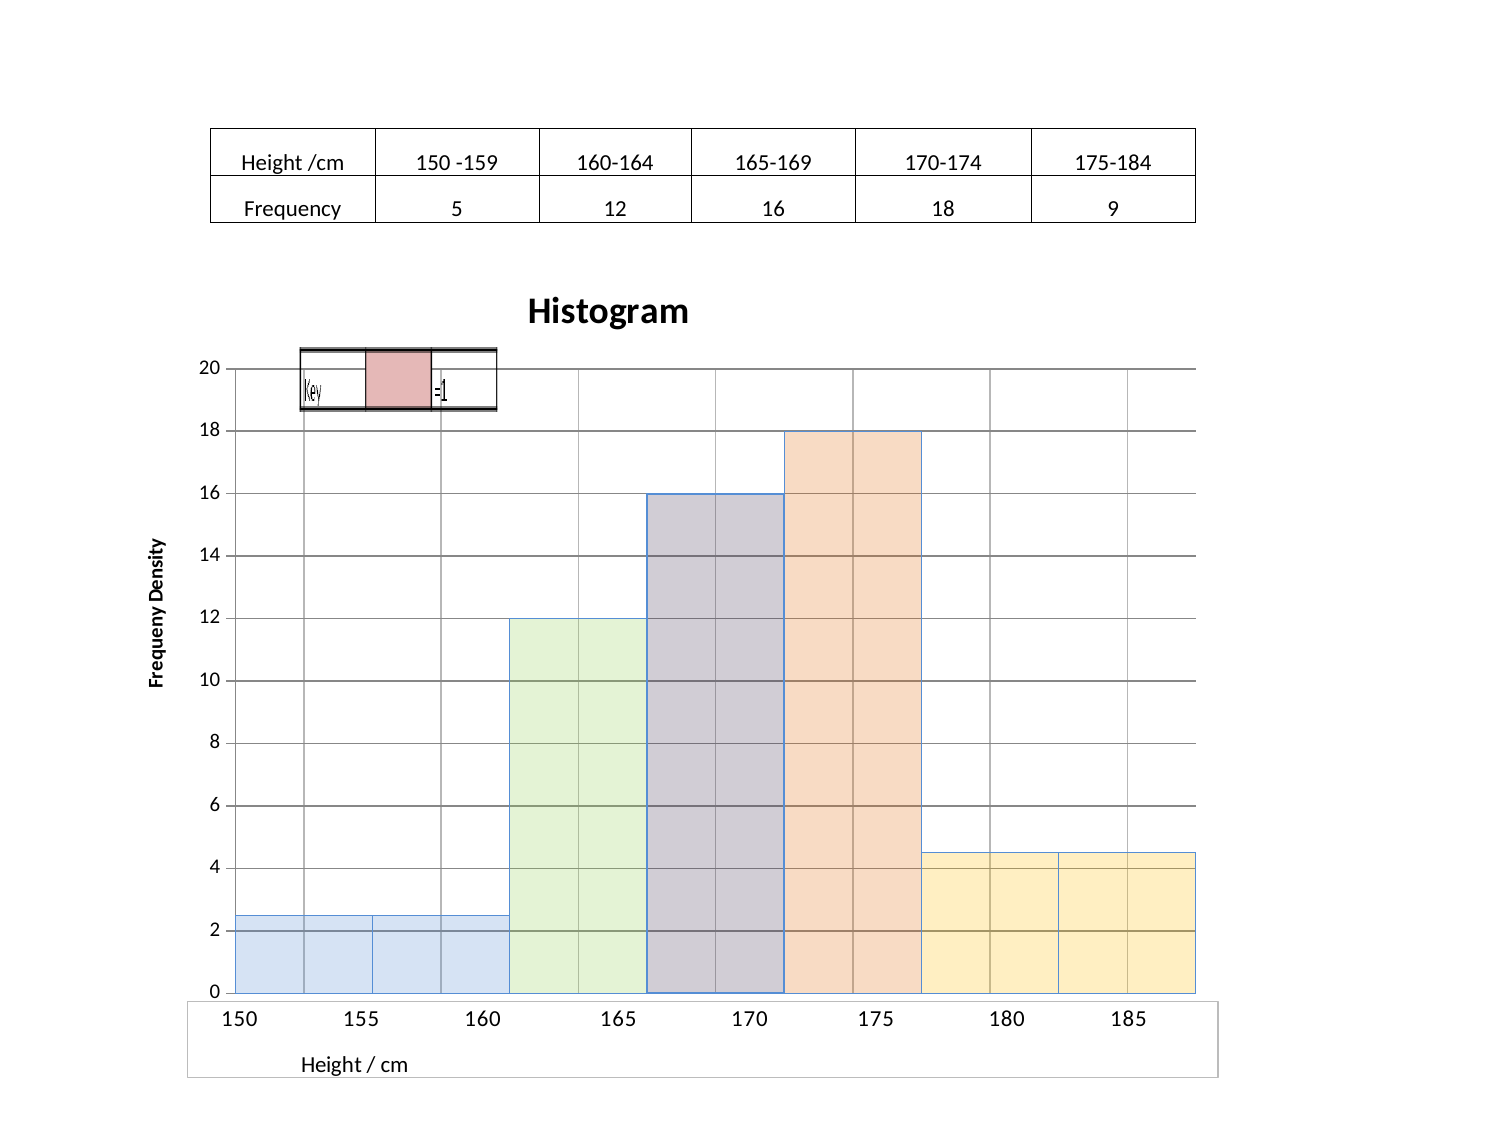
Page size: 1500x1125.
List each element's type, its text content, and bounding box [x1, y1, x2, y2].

table_header 165-169 [692, 129, 855, 175]
table_header 175-184 [1032, 129, 1195, 175]
table_cell 12 [540, 176, 691, 222]
table_header 150 -159 [376, 129, 539, 175]
table_cell 9 [1032, 176, 1195, 222]
table_cell 18 [856, 176, 1031, 222]
table_header Height /cm [211, 129, 375, 175]
table_header 170-174 [856, 129, 1031, 175]
table_cell 5 [376, 176, 539, 222]
table_header 160-164 [540, 129, 691, 175]
table_cell 16 [692, 176, 855, 222]
table_cell Frequency [211, 176, 375, 222]
chart [116, 257, 1219, 1079]
